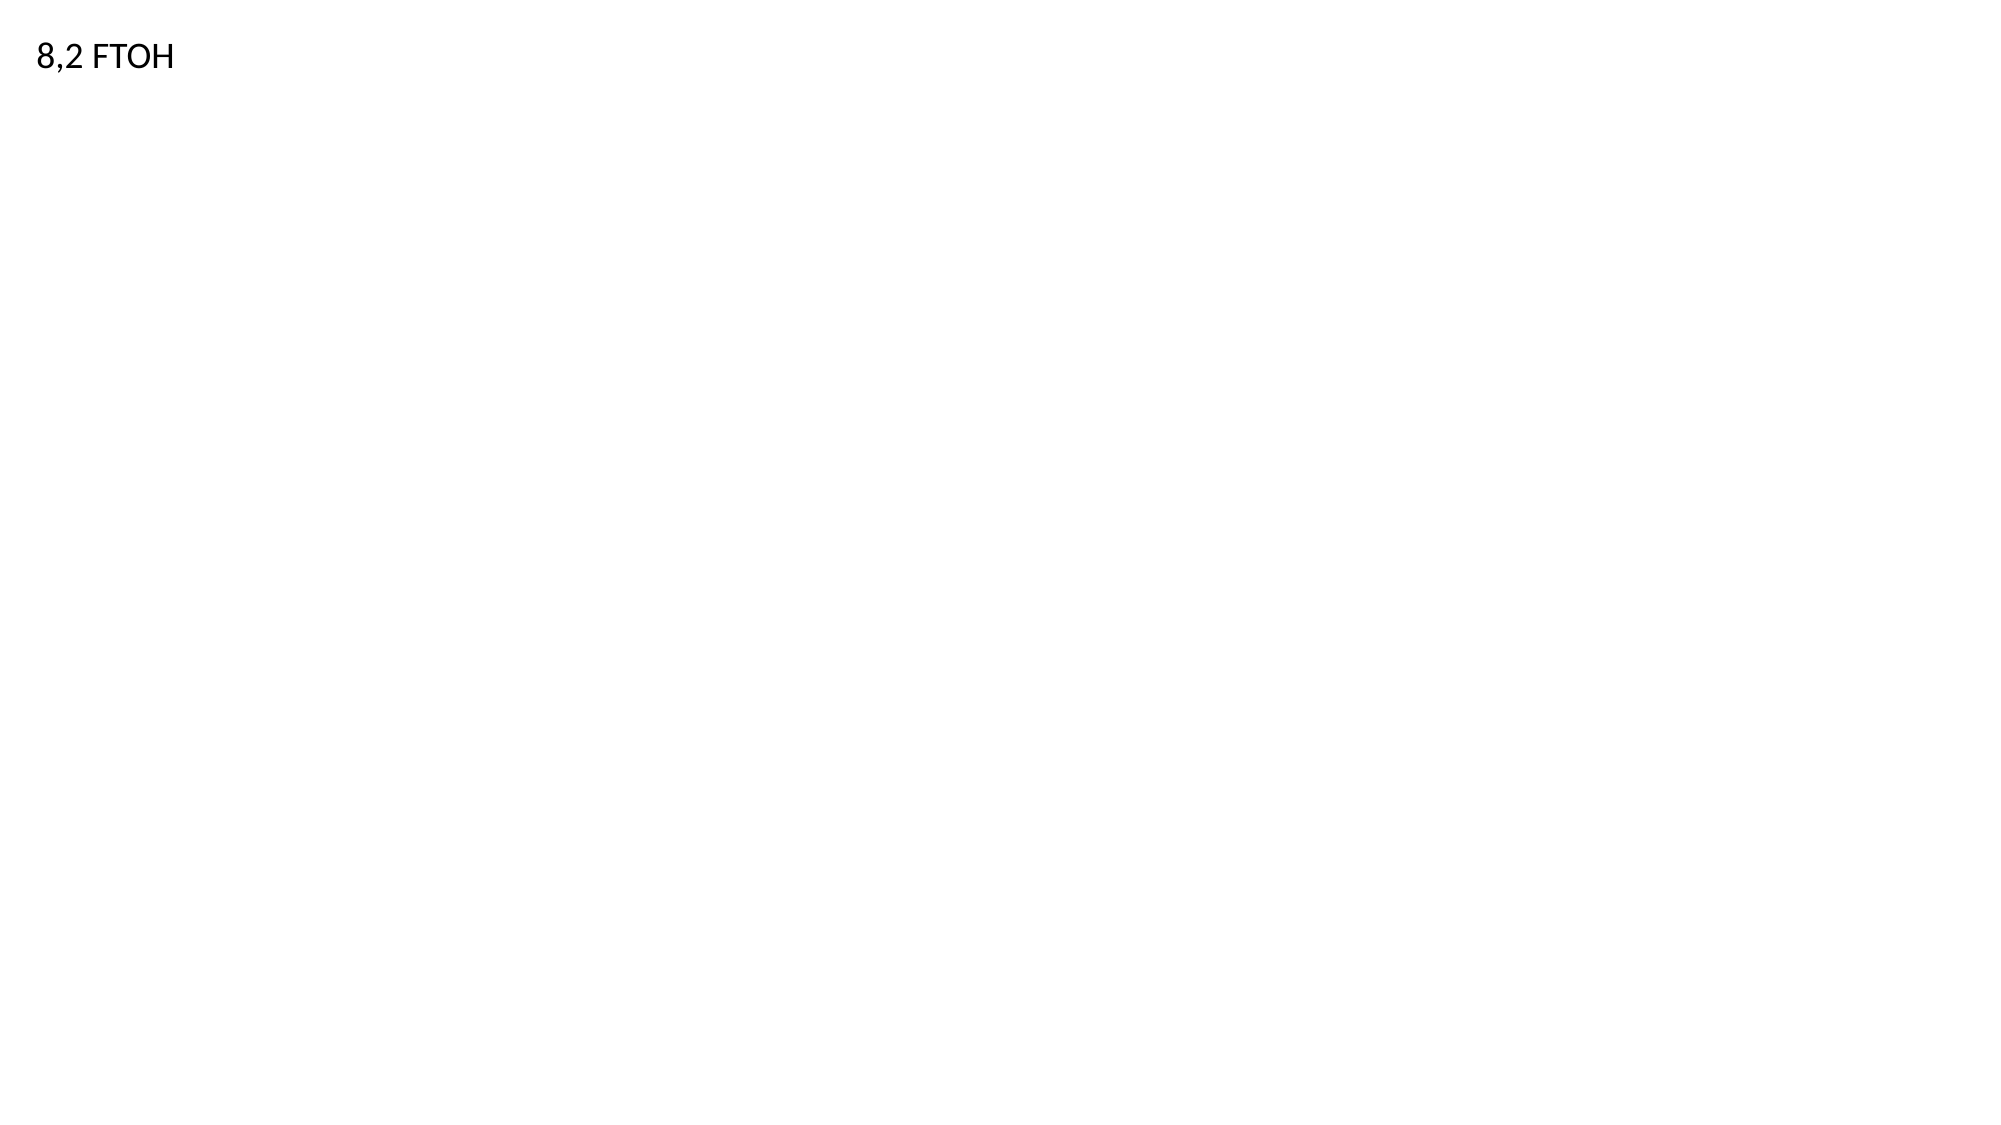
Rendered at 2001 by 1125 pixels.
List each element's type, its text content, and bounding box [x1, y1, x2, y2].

text_box 8,2 FTOH [21, 23, 1444, 83]
